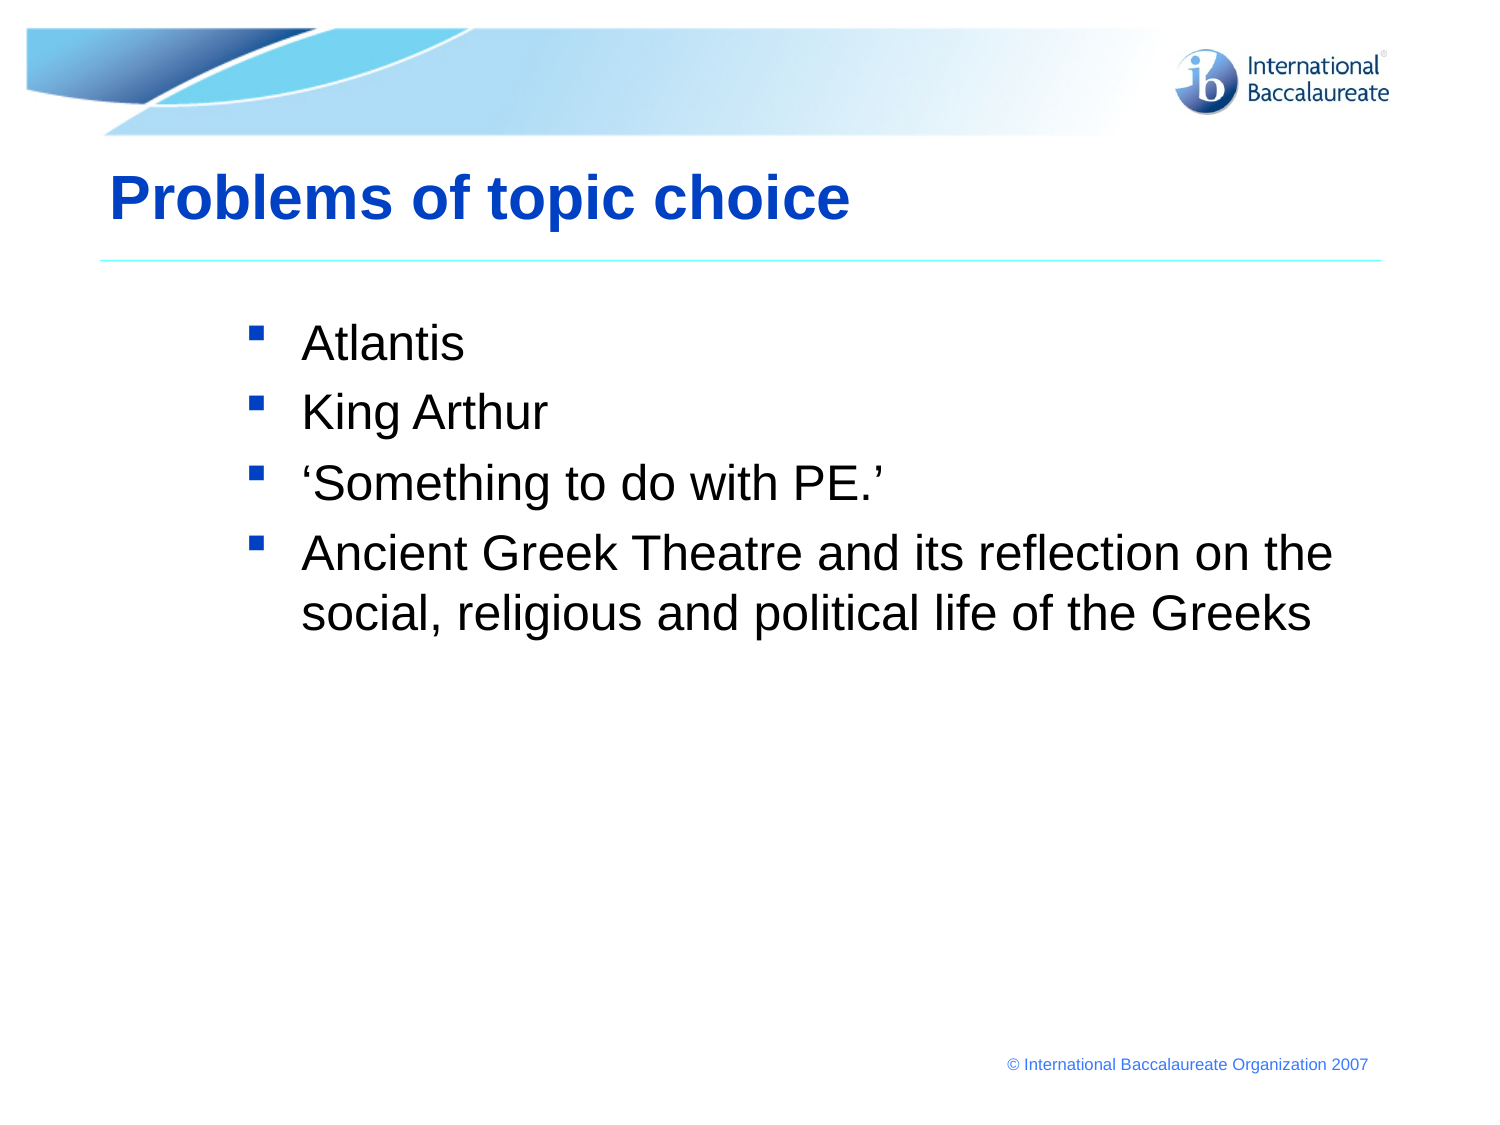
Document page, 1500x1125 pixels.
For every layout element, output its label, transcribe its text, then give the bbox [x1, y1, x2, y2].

title Problems of topic choice [94, 149, 1383, 261]
picture [24, 24, 1389, 142]
list Atlantis King Arthur ‘Something to do with PE.’ Ancient Greek Theatre and its reflection on the social, religious and political life of the Greeks [230, 302, 1430, 978]
